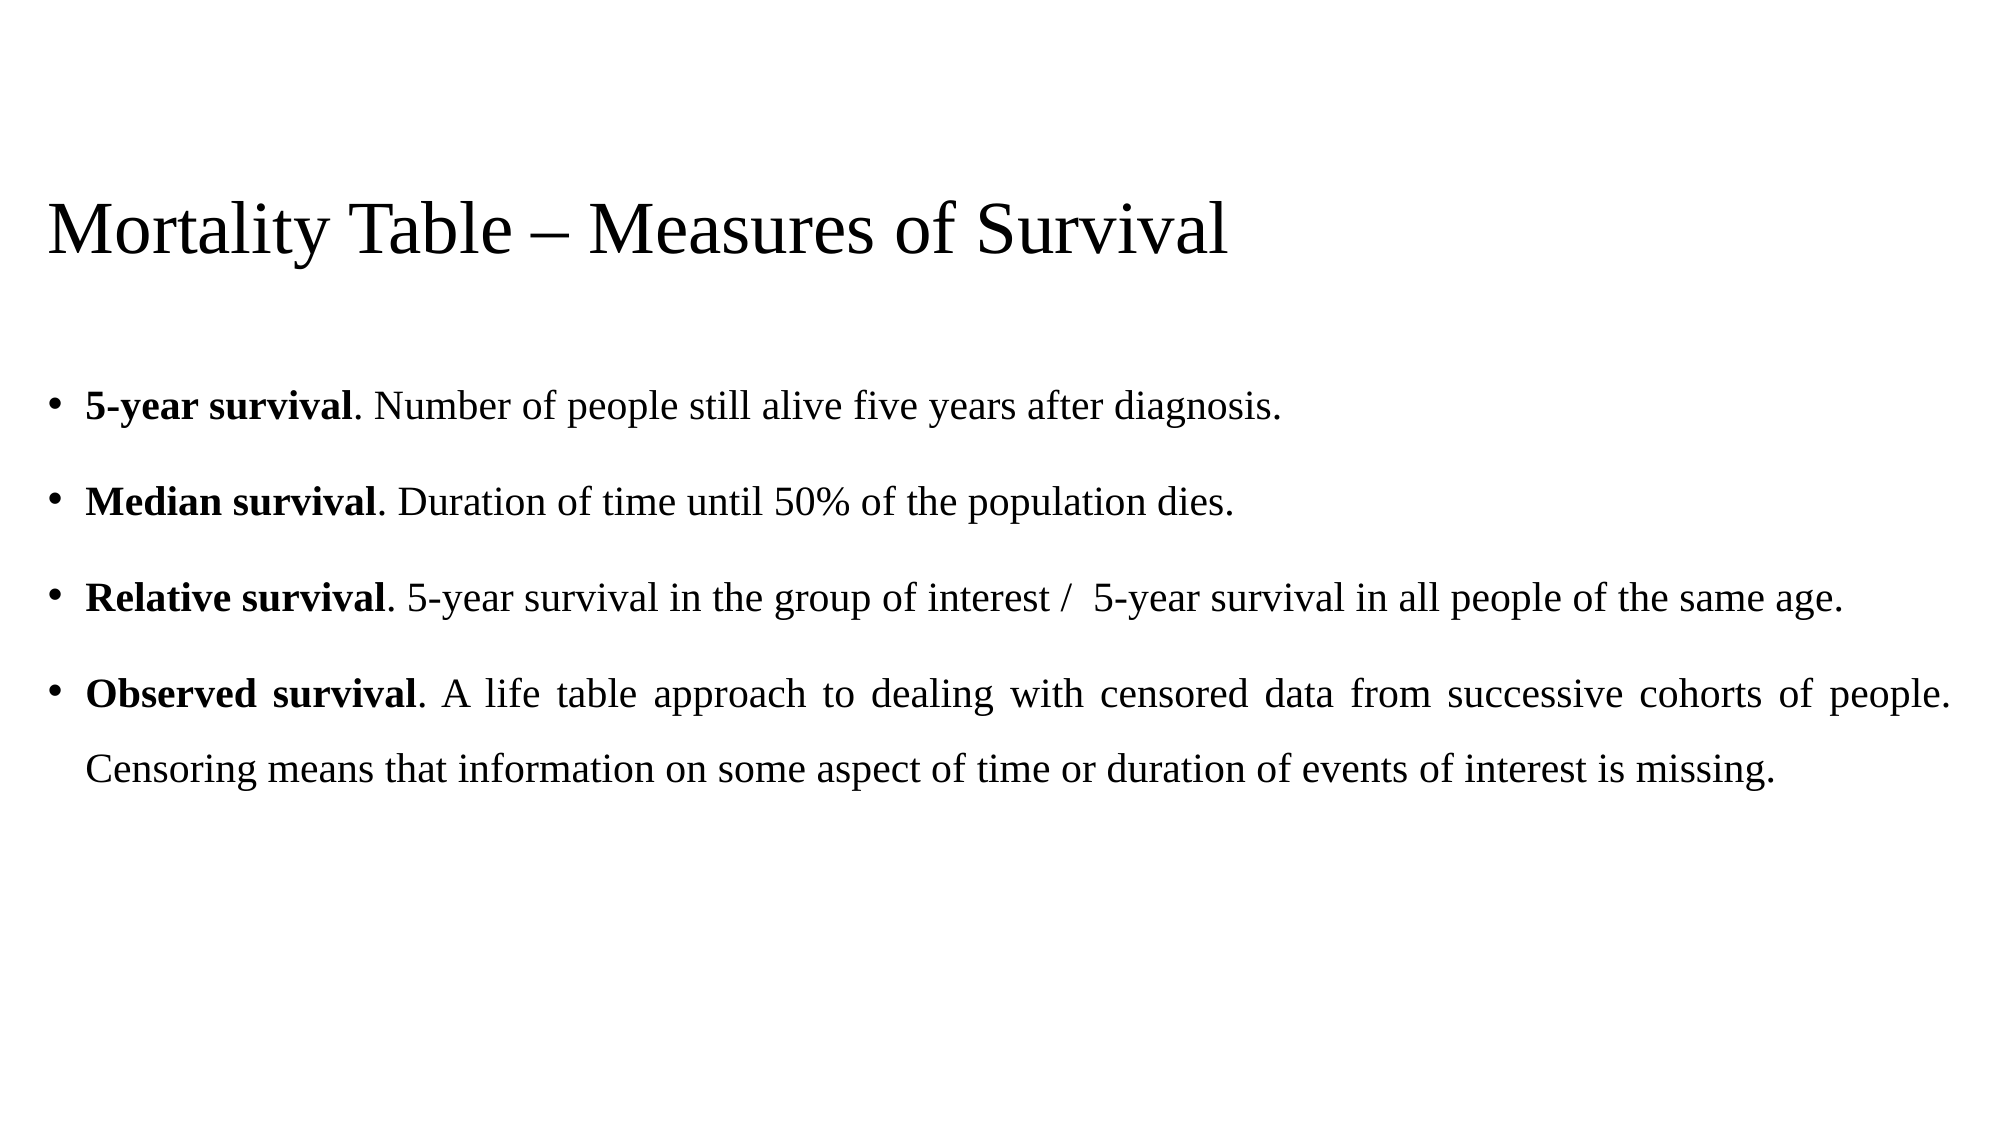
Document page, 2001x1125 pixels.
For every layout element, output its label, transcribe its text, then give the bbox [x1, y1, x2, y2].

title Mortality Table – Measures of Survival [32, 172, 1969, 285]
list 5-year survival. Number of people still alive five years after diagnosis. Median survival. Duration of time until 50% of the population dies. Relative survival. 5-year survival in the group of interest / 5-year survival in all people of the same age. Observed survival. A life table approach to dealing with censored data from successive cohorts of people. Censoring means that information on some aspect of time or duration of events of interest is missing. [32, 345, 1969, 997]
